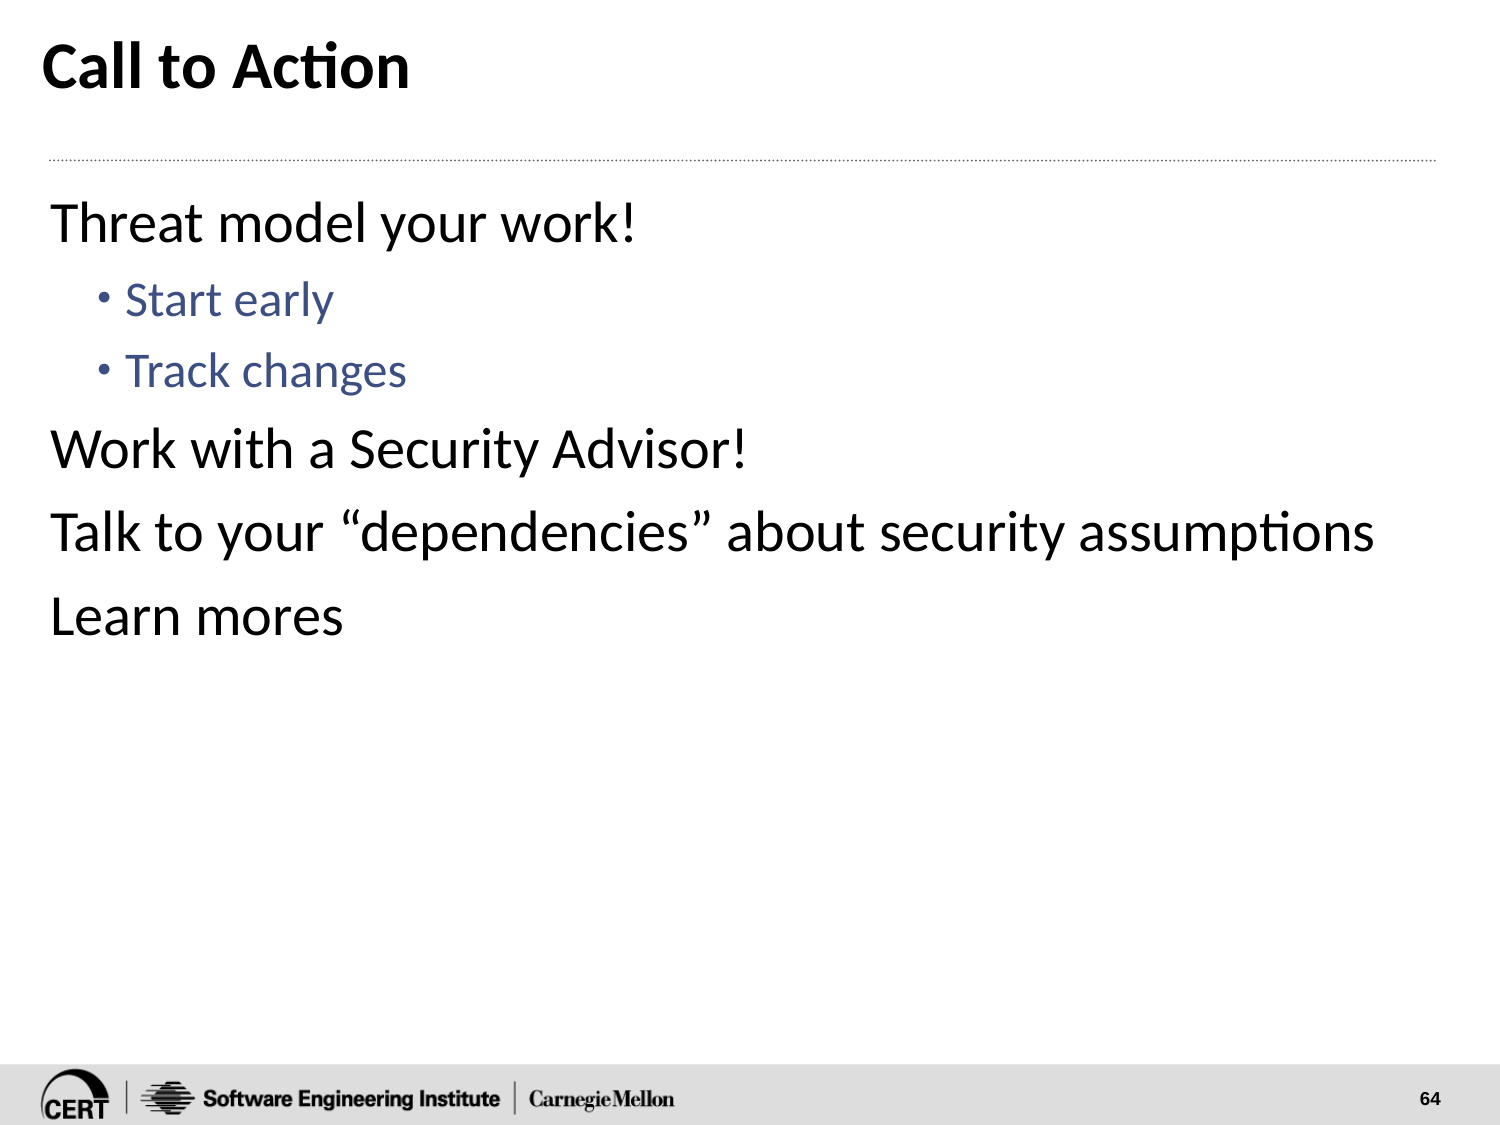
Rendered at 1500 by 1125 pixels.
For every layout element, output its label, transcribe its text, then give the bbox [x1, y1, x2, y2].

title Call to Action [42, 37, 1434, 155]
list Threat model your work! Start early Track changes Work with a Security Advisor! Talk to your “dependencies” about security assumptions Learn mores [49, 187, 1438, 1001]
picture [24, 1065, 688, 1125]
